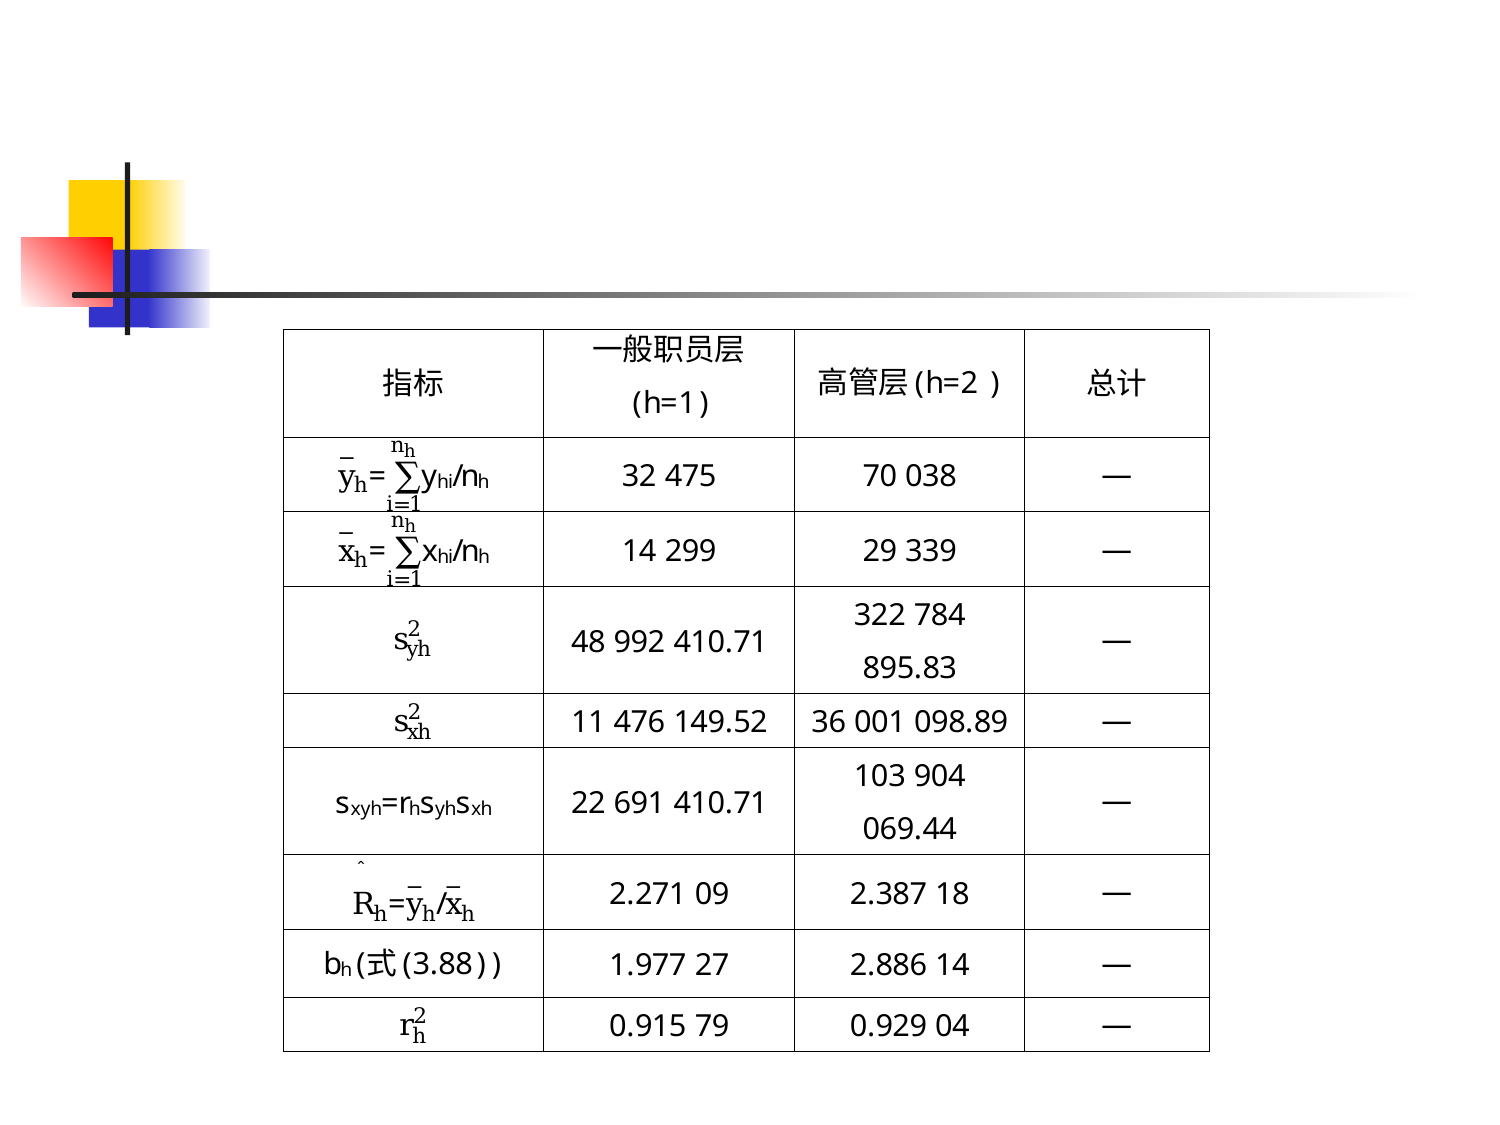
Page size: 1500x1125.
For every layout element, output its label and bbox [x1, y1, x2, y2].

text_box [125, 329, 1368, 1080]
